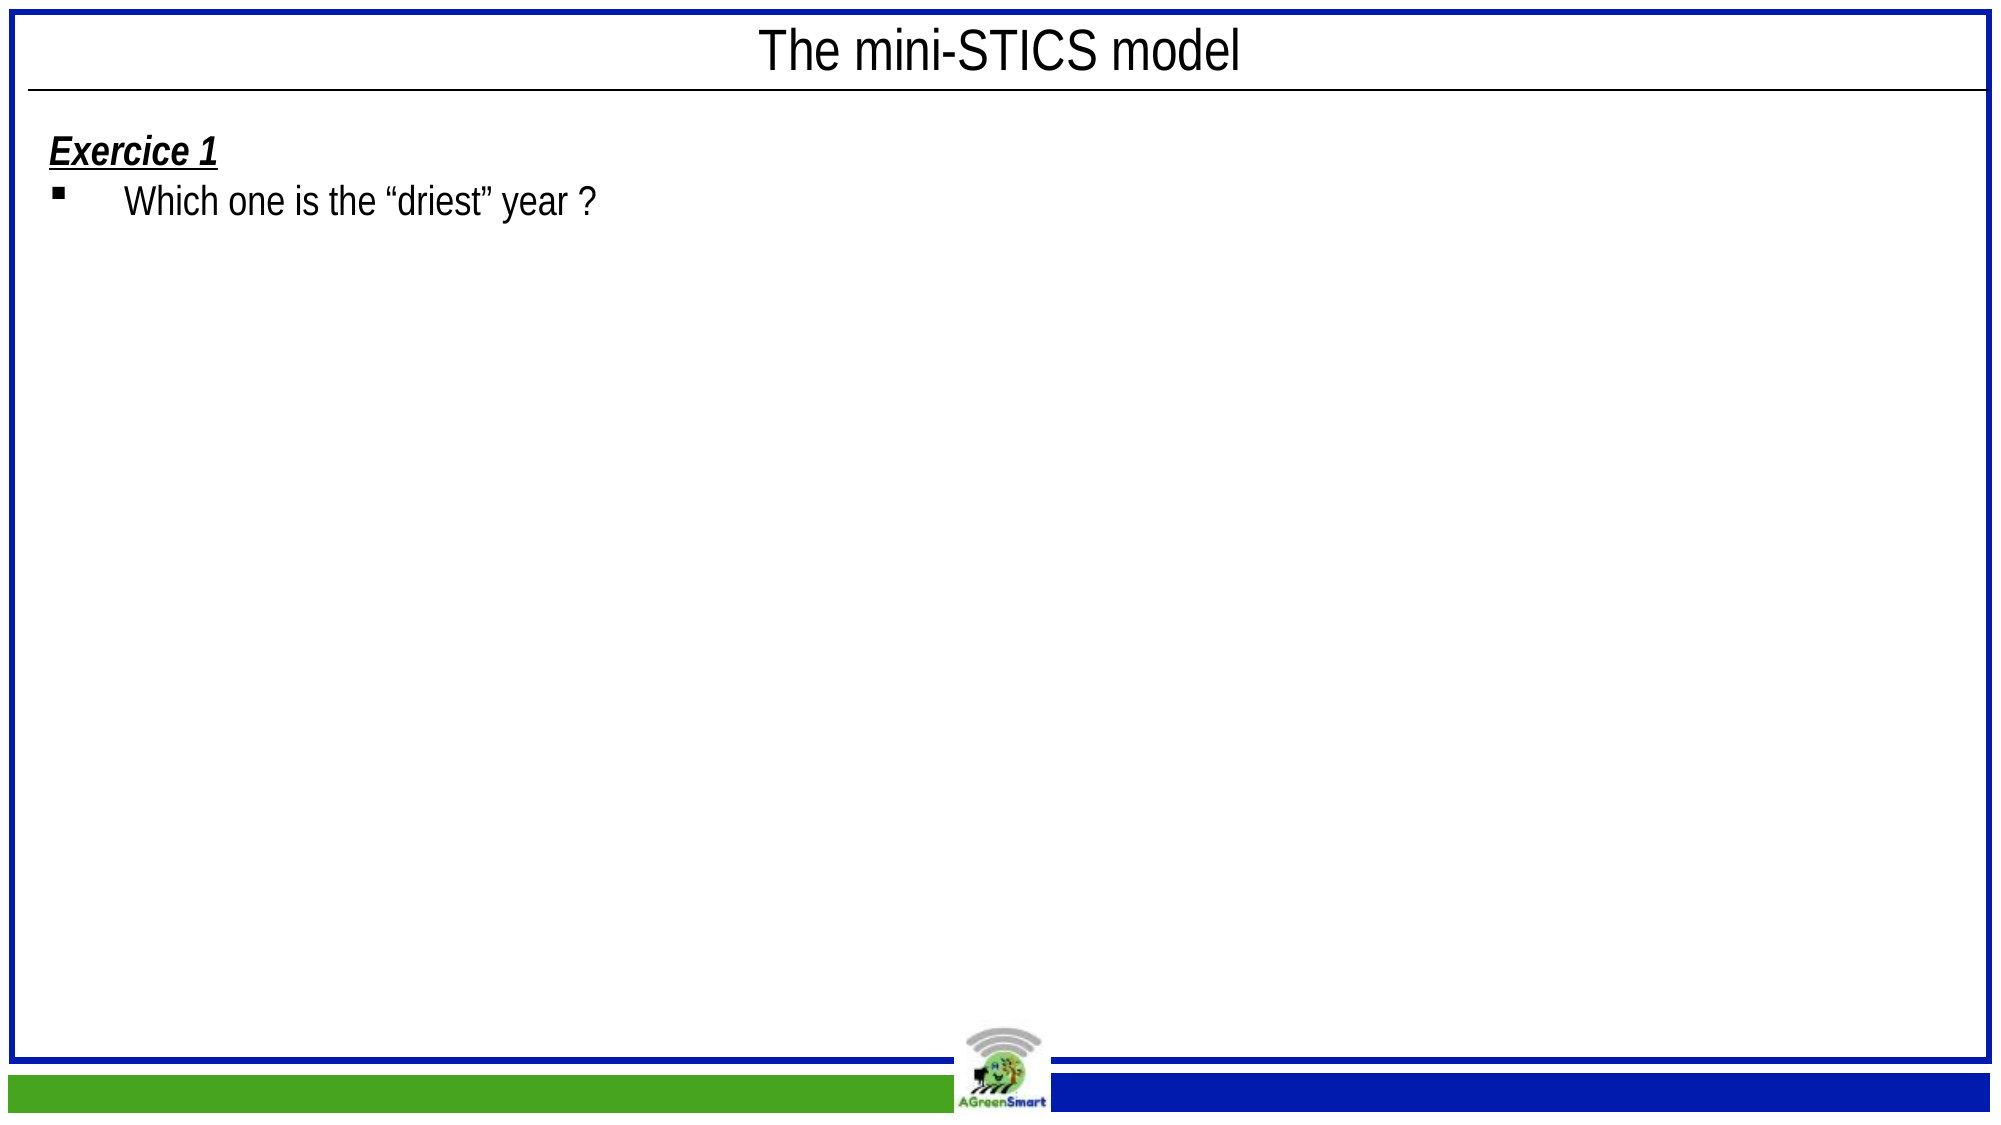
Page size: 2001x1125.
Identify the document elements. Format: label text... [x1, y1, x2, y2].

text_box The mini-STICS model [0, 5, 2000, 90]
text_box Exercice 1 Which one is the “driest” year ? [34, 116, 1927, 232]
picture [954, 1019, 1051, 1116]
